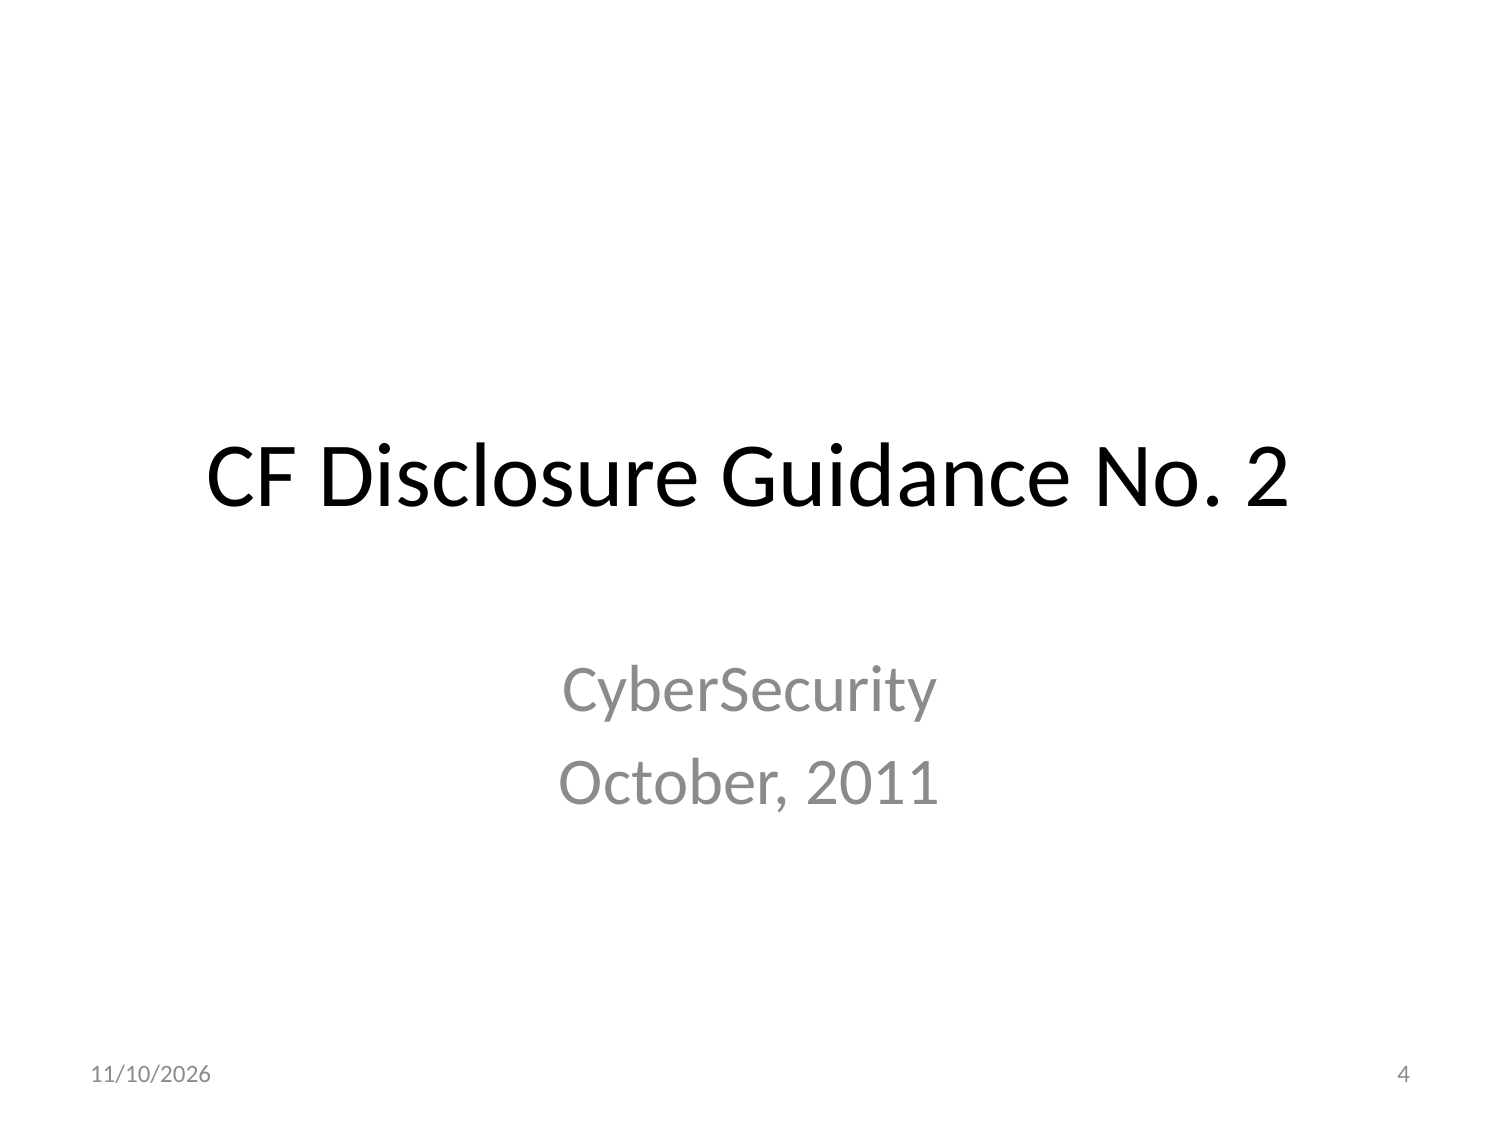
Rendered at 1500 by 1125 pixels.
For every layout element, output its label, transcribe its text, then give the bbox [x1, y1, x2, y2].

title CF Disclosure Guidance No. 2 [112, 349, 1388, 591]
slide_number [75, 1042, 425, 1103]
slide_number 4 [1074, 1042, 1425, 1103]
subtitle CyberSecurity October, 2011 [225, 637, 1275, 925]
